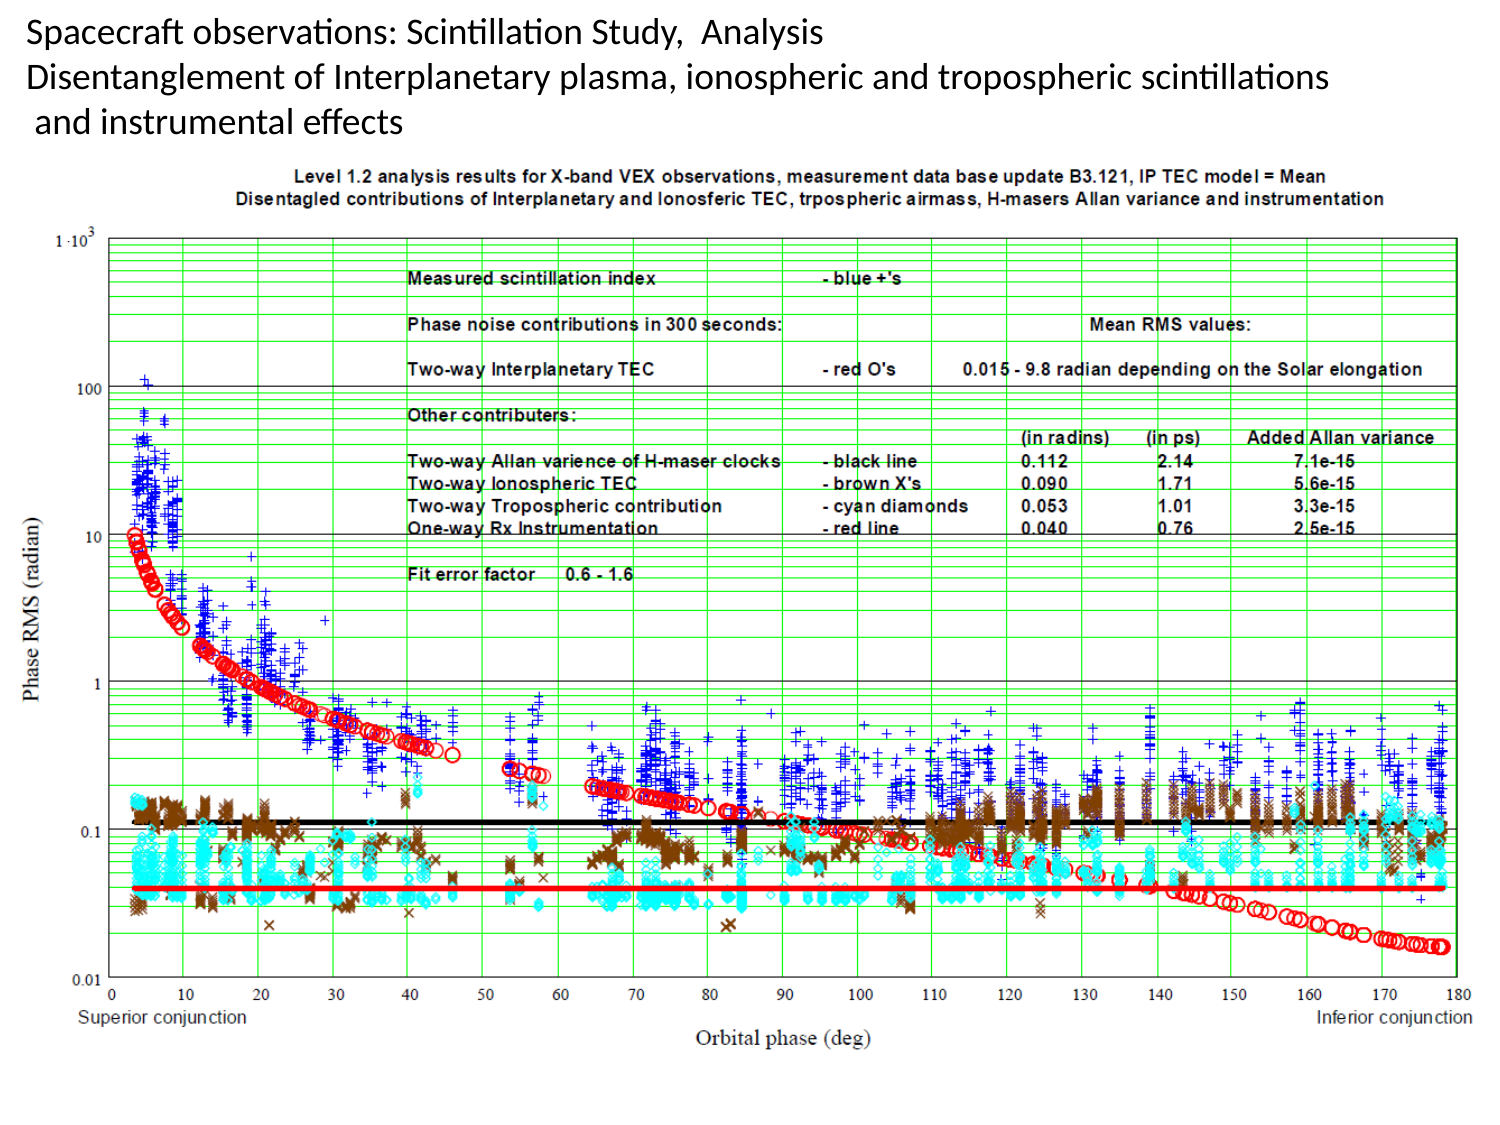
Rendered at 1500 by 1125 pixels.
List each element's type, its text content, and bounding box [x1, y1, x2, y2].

picture [12, 157, 1488, 1064]
text_box Spacecraft observations: Scintillation Study, Analysis Disentanglement of Interplanetary plasma, ionospheric and tropospheric scintillations and instrumental effects [0, 0, 1459, 150]
